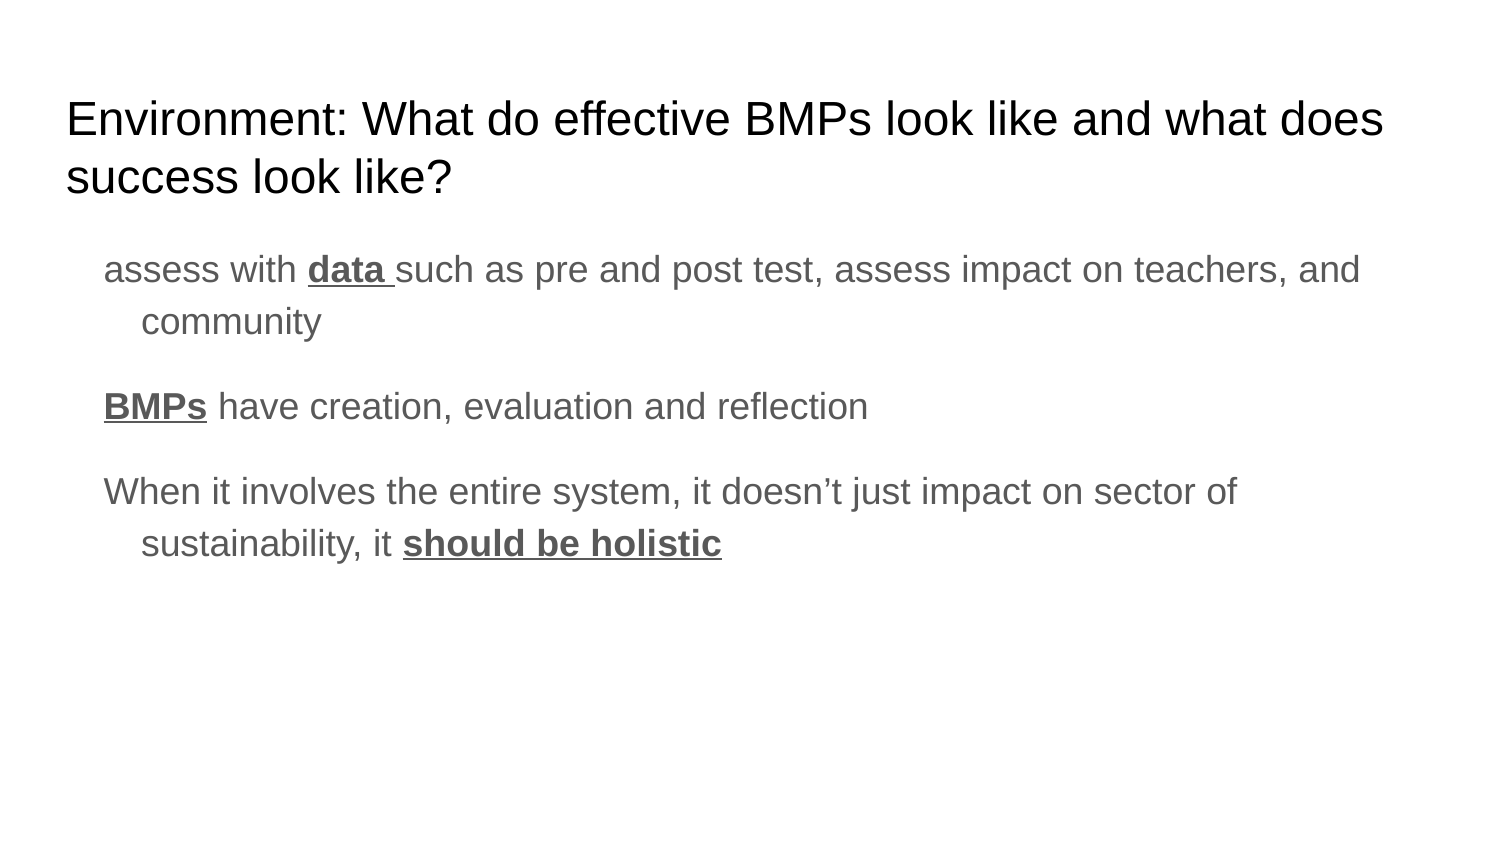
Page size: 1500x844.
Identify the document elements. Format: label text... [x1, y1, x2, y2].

list assess with data such as pre and post test, assess impact on teachers, and community BMPs have creation, evaluation and reflection When it involves the entire system, it doesn’t just impact on sector of sustainability, it should be holistic [51, 223, 1449, 784]
title Environment: What do effective BMPs look like and what does success look like? [51, 72, 1449, 167]
